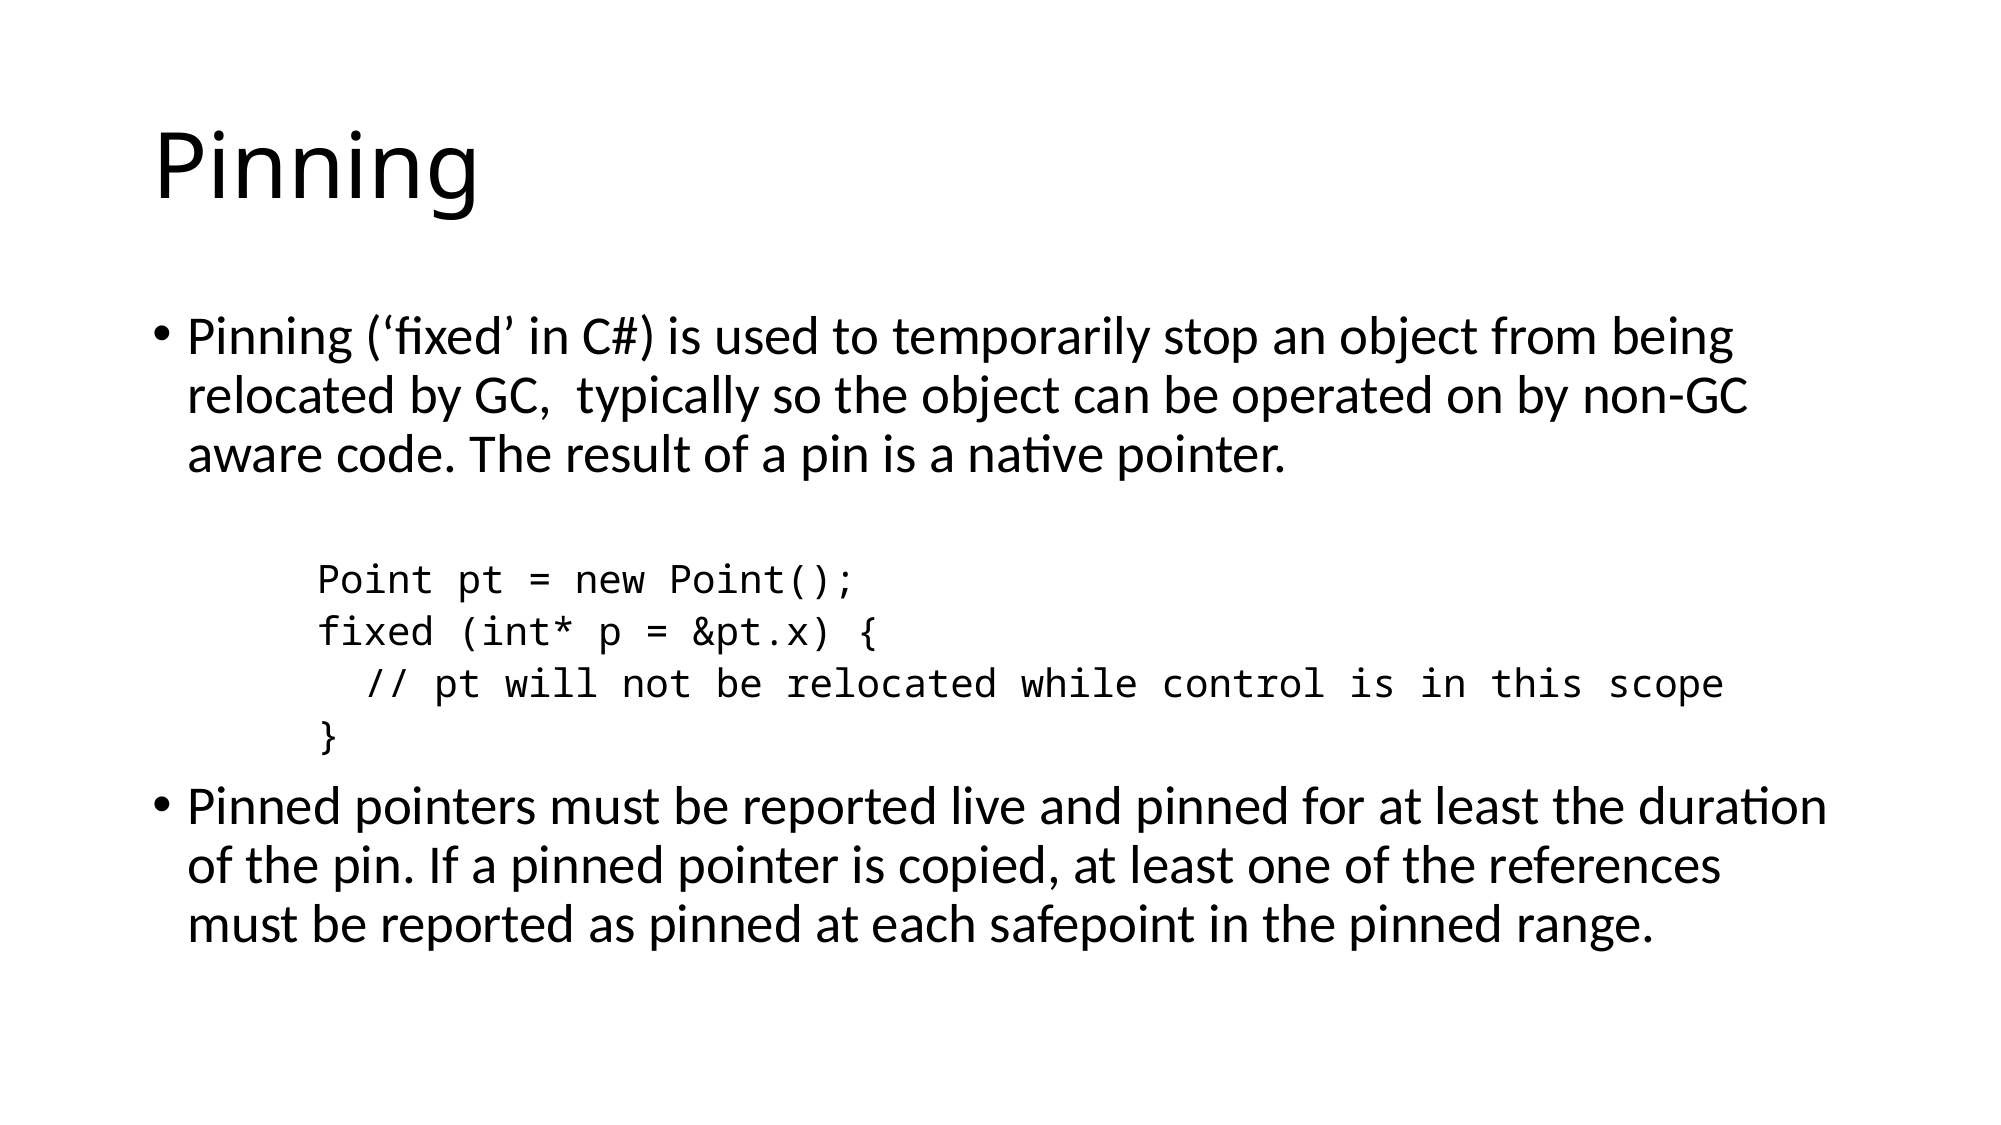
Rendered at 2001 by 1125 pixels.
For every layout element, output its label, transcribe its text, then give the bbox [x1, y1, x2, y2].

title Pinning [137, 59, 1863, 278]
list Pinning (‘fixed’ in C#) is used to temporarily stop an object from being relocated by GC, typically so the object can be operated on by non-GC aware code. The result of a pin is a native pointer. Point pt = new Point(); fixed (int* p = &pt.x) { // pt will not be relocated while control is in this scope } Pinned pointers must be reported live and pinned for at least the duration of the pin. If a pinned pointer is copied, at least one of the references must be reported as pinned at each safepoint in the pinned range. [137, 299, 1863, 1014]
